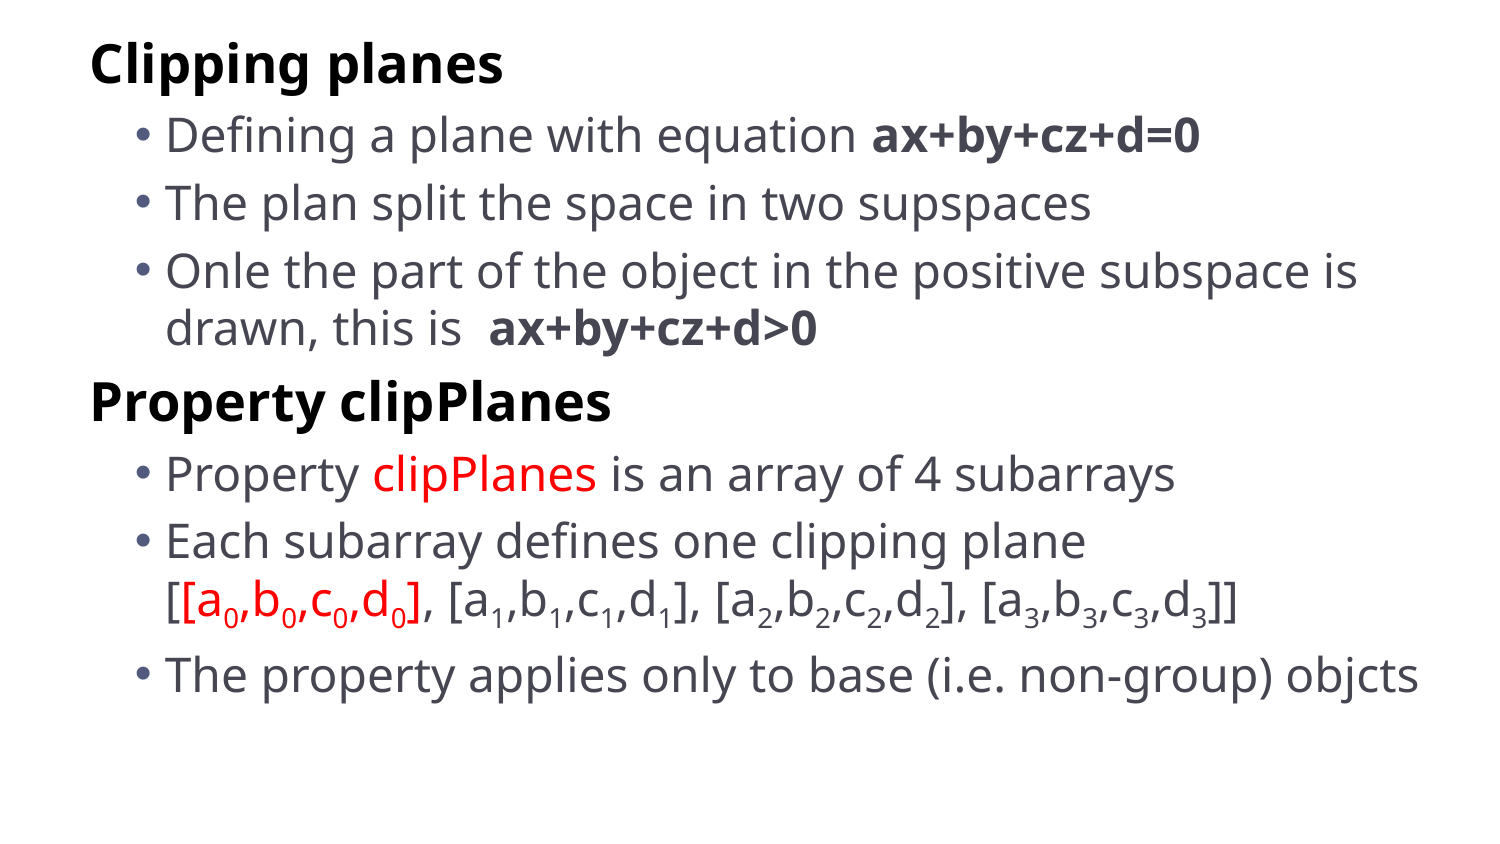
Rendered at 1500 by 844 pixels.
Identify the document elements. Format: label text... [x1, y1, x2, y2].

list Clipping planes Defining a plane with equation аx+by+cz+d=0 The plan split the space in two supspaces Onle the part of the object in the positive subspace is drawn, this is аx+by+cz+d>0 Property clipPlanes Property clipPlanes is an array of 4 subarrays Each subarray defines one clipping plane [[a0,b0,c0,d0], [a1,b1,c1,d1], [a2,b2,c2,d2], [a3,b3,c3,d3]] The property applies only to base (i.e. non-group) objcts [75, 21, 1475, 835]
